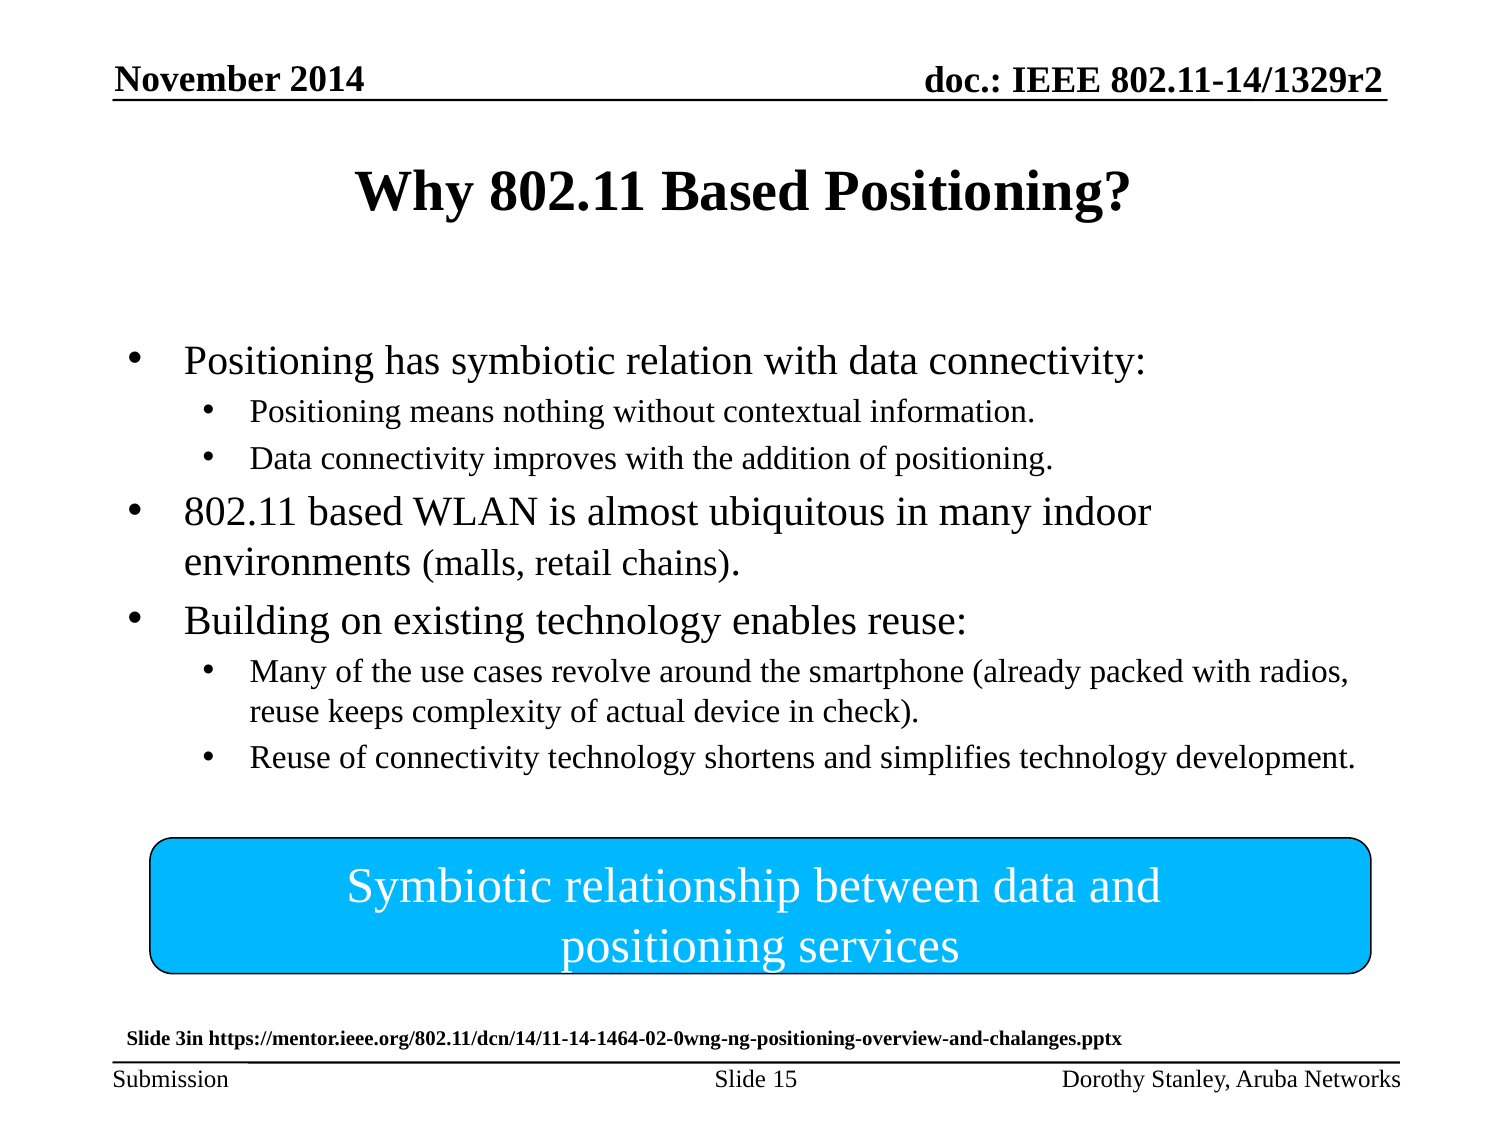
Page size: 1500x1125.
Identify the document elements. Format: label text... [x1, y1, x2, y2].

slide_number Slide 15 [712, 1061, 800, 1123]
footer Dorothy Stanley, Aruba Networks [878, 1061, 1402, 1093]
title Why 802.11 Based Positioning? [35, 112, 1453, 263]
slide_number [114, 54, 423, 100]
text_box Symbiotic relationship between data and positioning services [149, 837, 1371, 974]
list Positioning has symbiotic relation with data connectivity: Positioning means nothing without contextual information. Data connectivity improves with the addition of positioning. 802.11 based WLAN is almost ubiquitous in many indoor environments (malls, retail chains). Building on existing technology enables reuse: Many of the use cases revolve around the smartphone (already packed with radios, reuse keeps complexity of actual device in check). Reuse of connectivity technology shortens and simplifies technology development. [112, 324, 1388, 1000]
text_box Slide 3in https://mentor.ieee.org/802.11/dcn/14/11-14-1464-02-0wng-ng-positioning-overview-and-chalanges.pptx [111, 1017, 1138, 1057]
